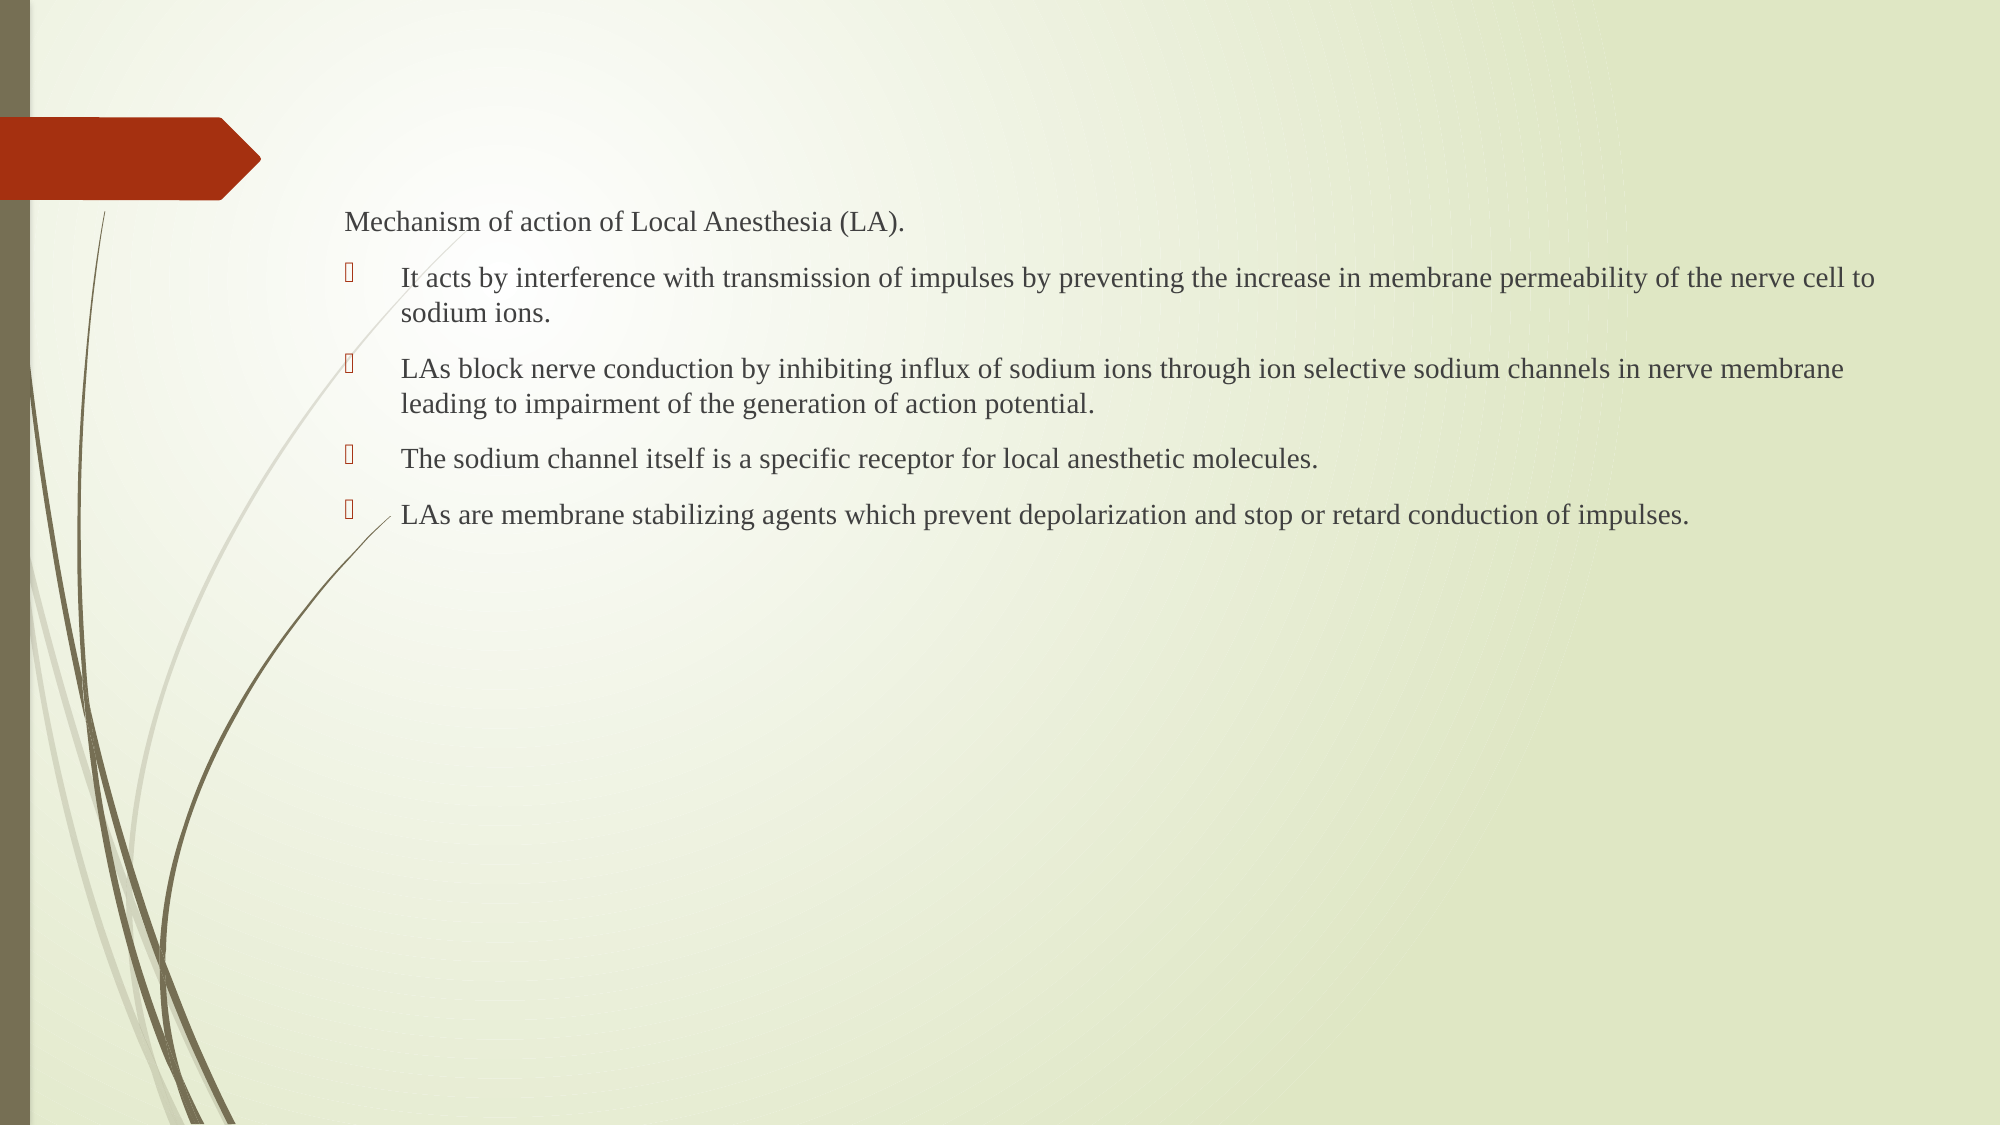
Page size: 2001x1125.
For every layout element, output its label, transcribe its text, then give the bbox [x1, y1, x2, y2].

list Mechanism of action of Local Anesthesia (LA). It acts by interference with transmission of impulses by preventing the increase in membrane permeability of the nerve cell to sodium ions. LAs block nerve conduction by inhibiting influx of sodium ions through ion selective sodium channels in nerve membrane leading to impairment of the generation of action potential. The sodium channel itself is a specific receptor for local anesthetic molecules. LAs are membrane stabilizing agents which prevent depolarization and stop or retard conduction of impulses. [329, 194, 1911, 1040]
